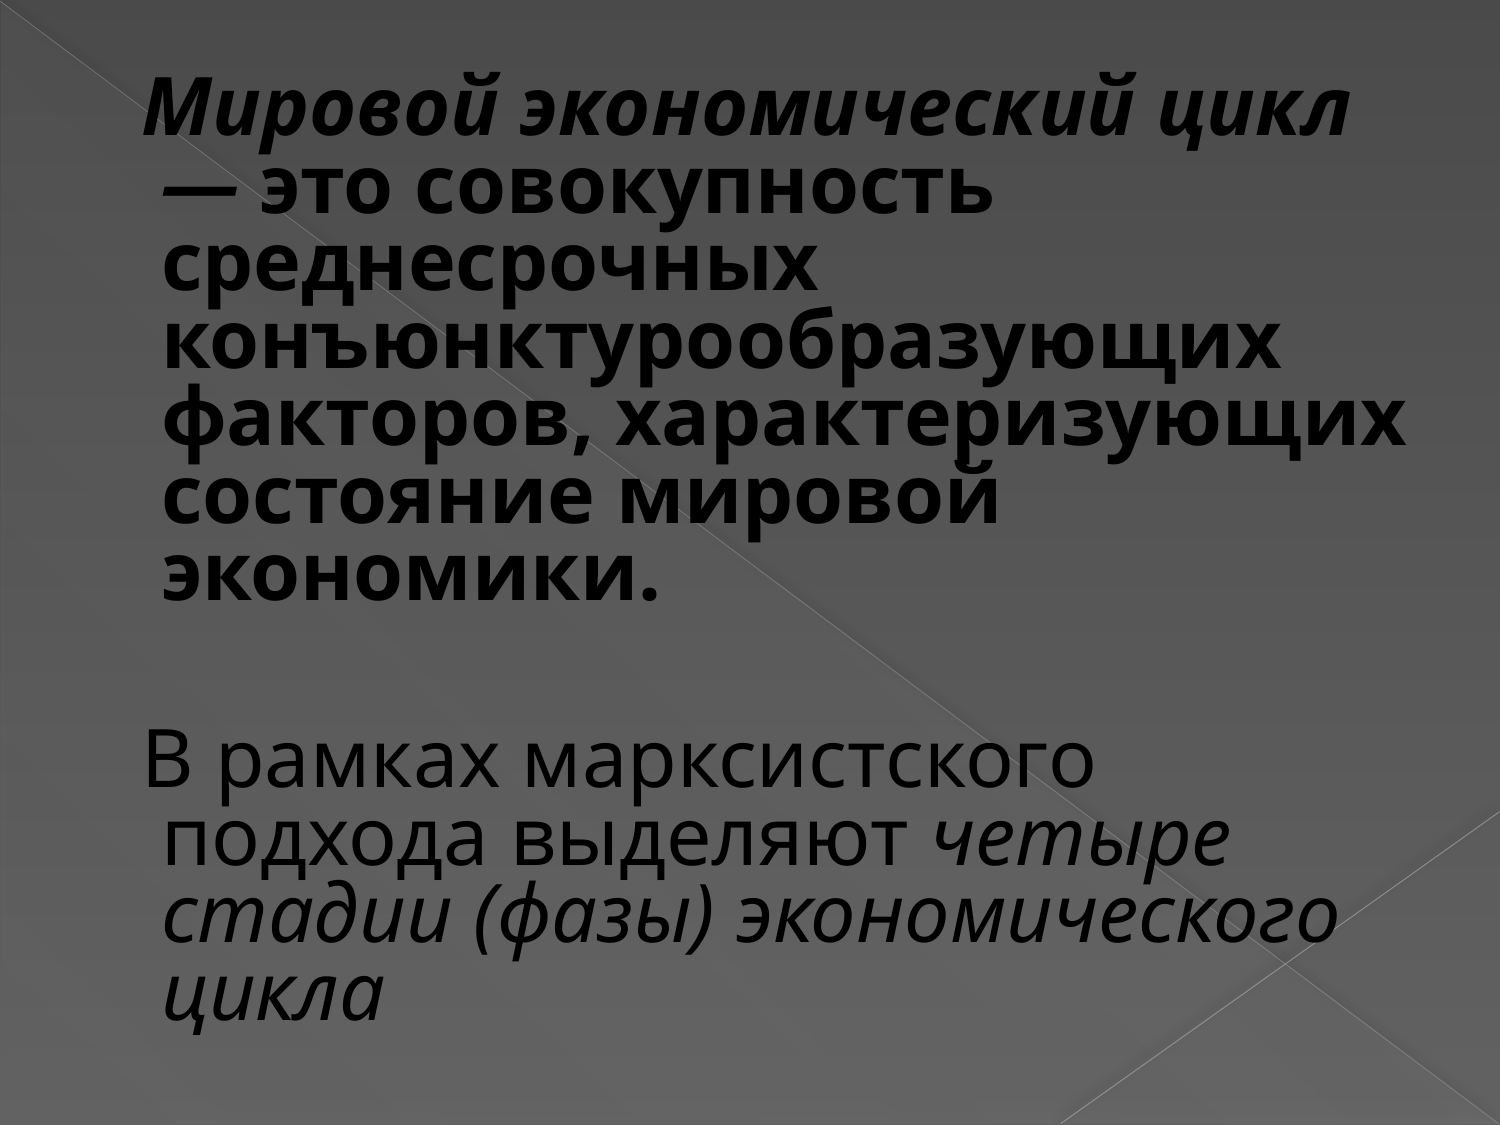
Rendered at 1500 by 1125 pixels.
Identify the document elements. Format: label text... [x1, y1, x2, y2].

list Мировой экономический цикл — это совокупность среднесрочных конъюнктурообразующих факторов, характеризующих состояние мировой экономики. В рамках марксистского подхода выделяют четыре стадии (фазы) экономического цикла [75, 66, 1425, 1071]
